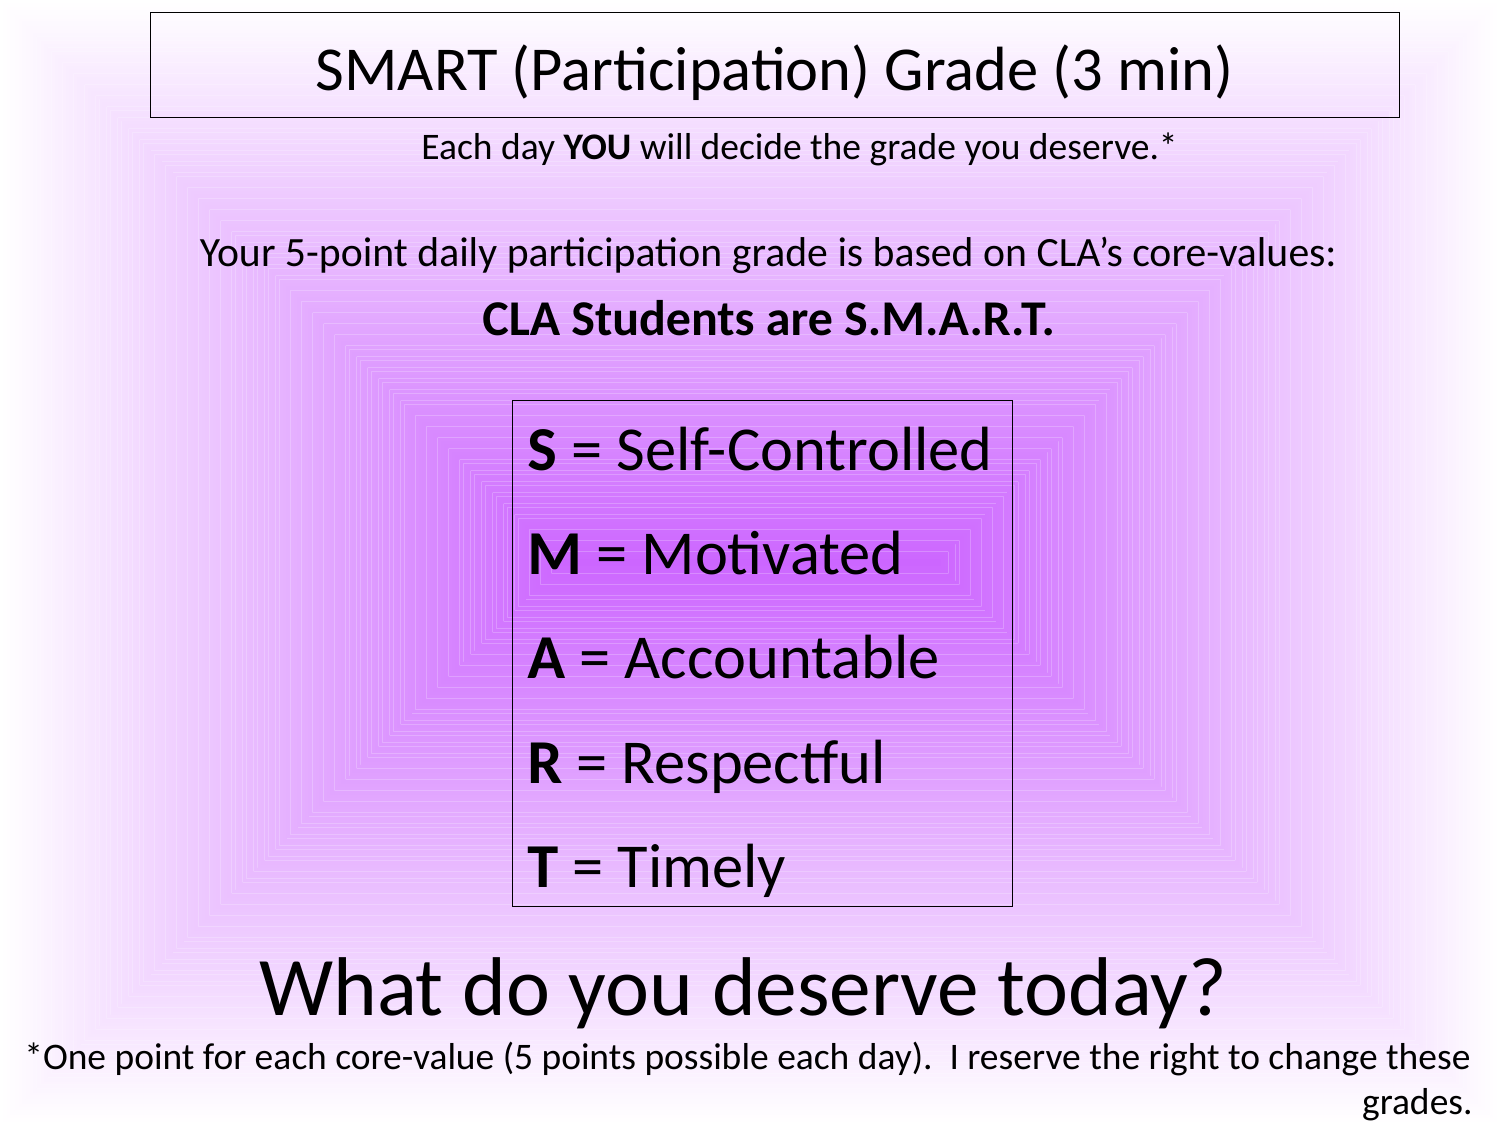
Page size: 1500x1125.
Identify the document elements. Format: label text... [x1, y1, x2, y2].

text_box SMART (Participation) Grade (3 min) [150, 12, 1400, 118]
text_box What do you deserve today? *One point for each core-value (5 points possible each day). I reserve the right to change these grades. [0, 924, 1488, 1125]
text_box S = Self-Controlled M = Motivated A = Accountable R = Respectful T = Timely [512, 400, 1013, 907]
text_box Each day YOU will decide the grade you deserve.* [199, 114, 1400, 175]
list Your 5-point daily participation grade is based on CLA’s core-values: CLA Students are S.M.A.R.T. [37, 217, 1500, 383]
